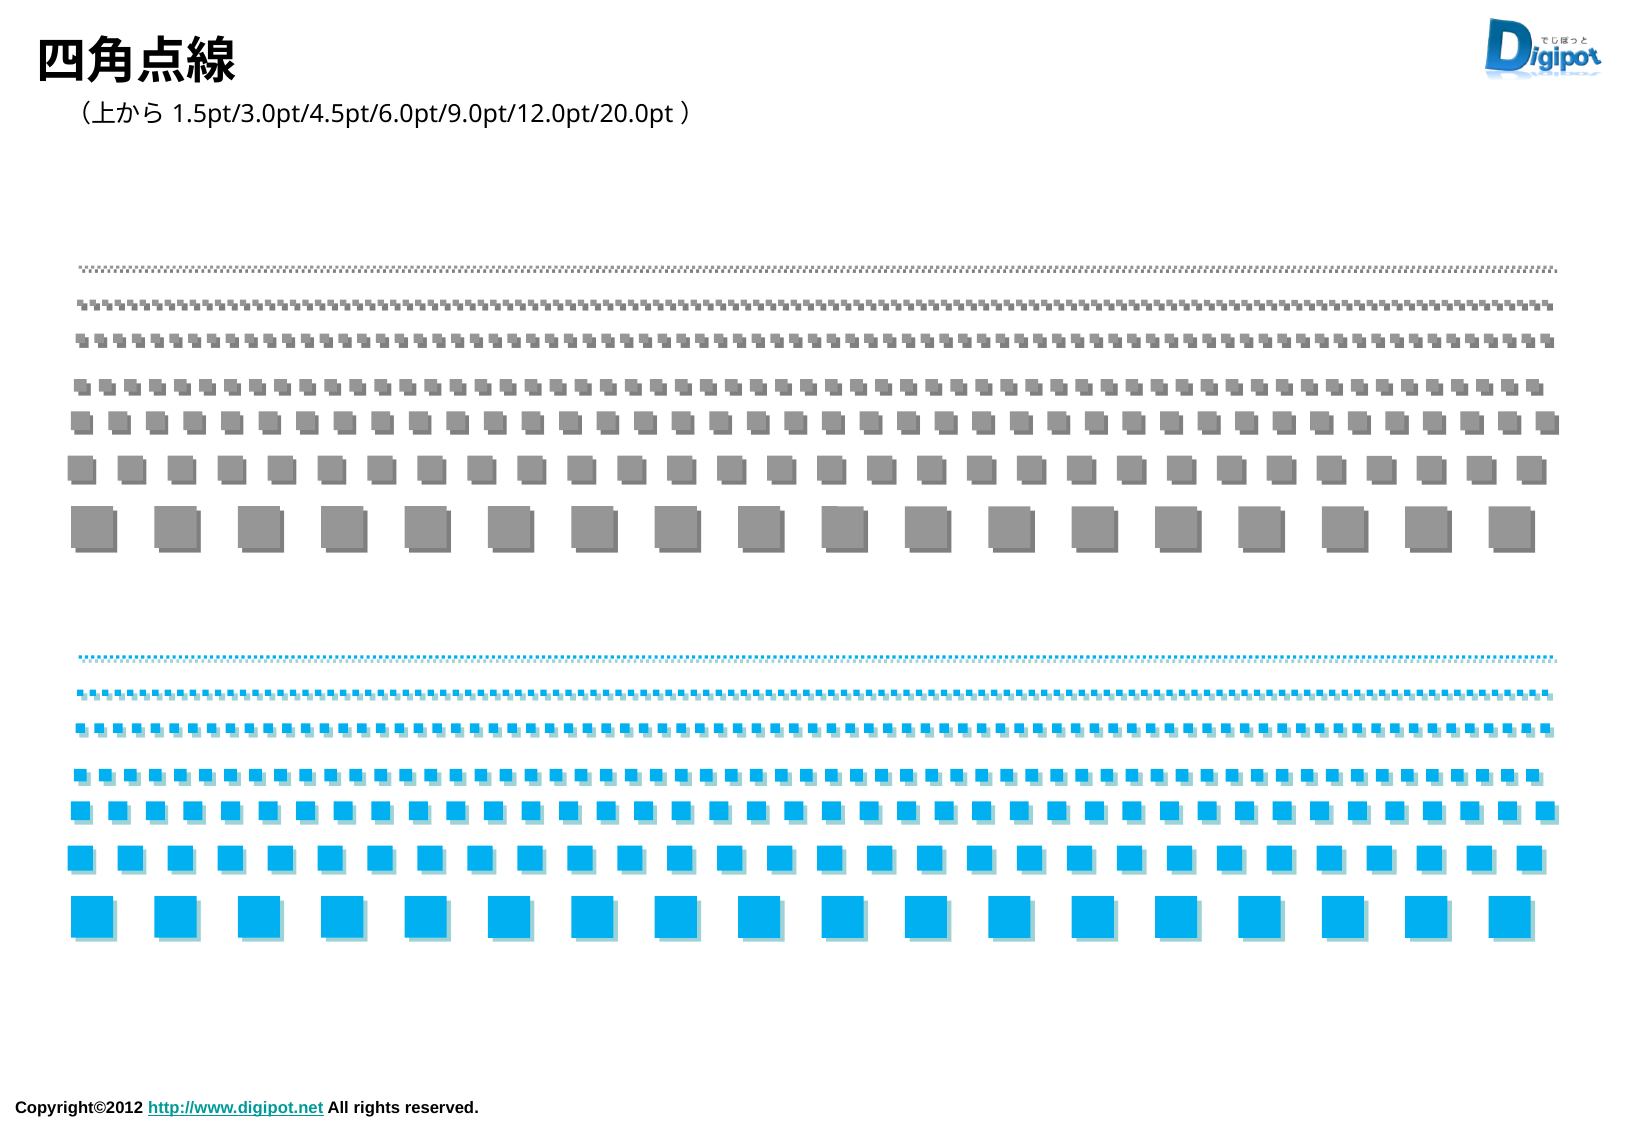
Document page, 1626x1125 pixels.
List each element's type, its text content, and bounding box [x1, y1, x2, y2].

text_box （上から1.5pt/3.0pt/4.5pt/6.0pt/9.0pt/12.0pt/20.0pt） [51, 90, 721, 135]
picture [1485, 18, 1602, 82]
title 四角点線 [21, 19, 881, 98]
